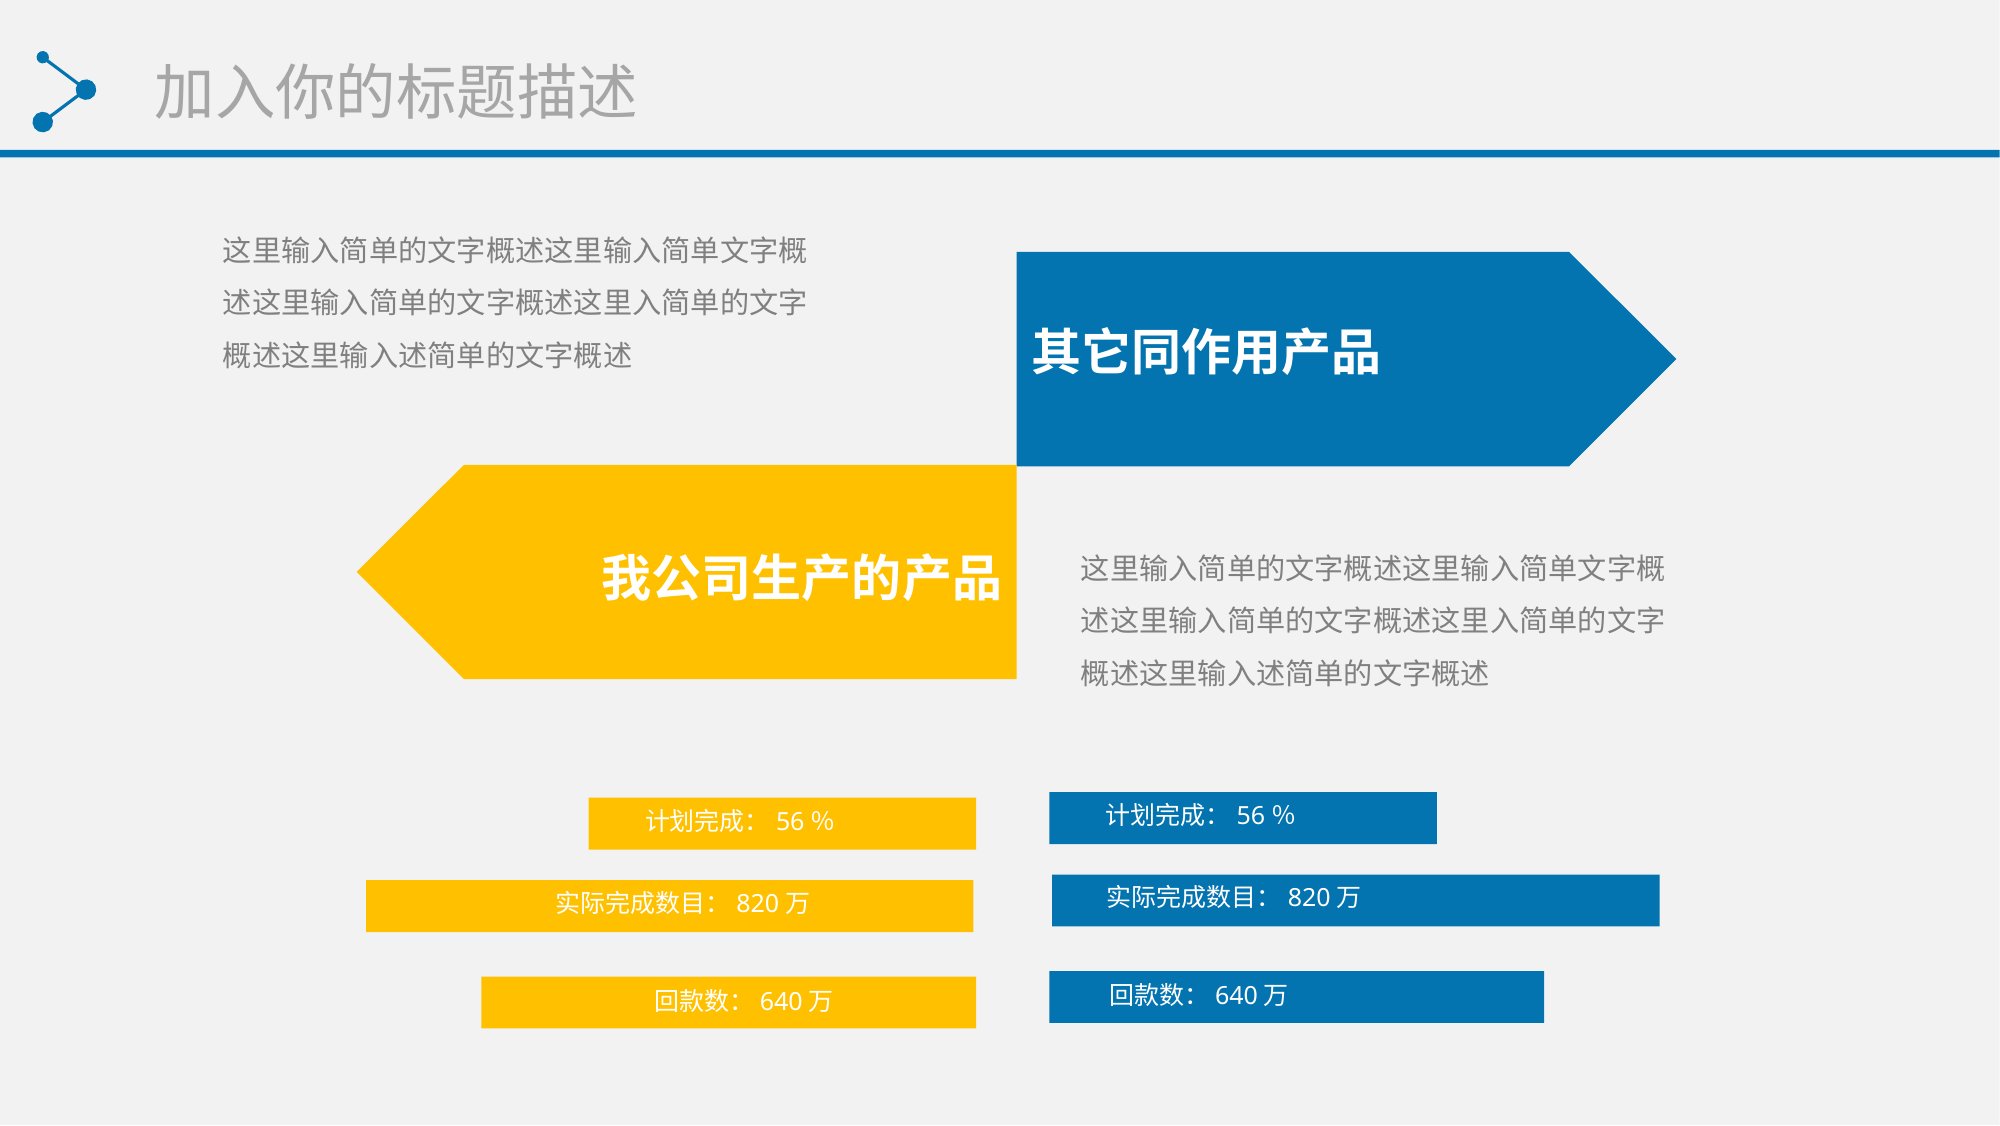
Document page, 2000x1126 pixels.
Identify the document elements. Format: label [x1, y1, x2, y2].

text_box [0, 46, 2000, 158]
text_box [208, 207, 1809, 1029]
